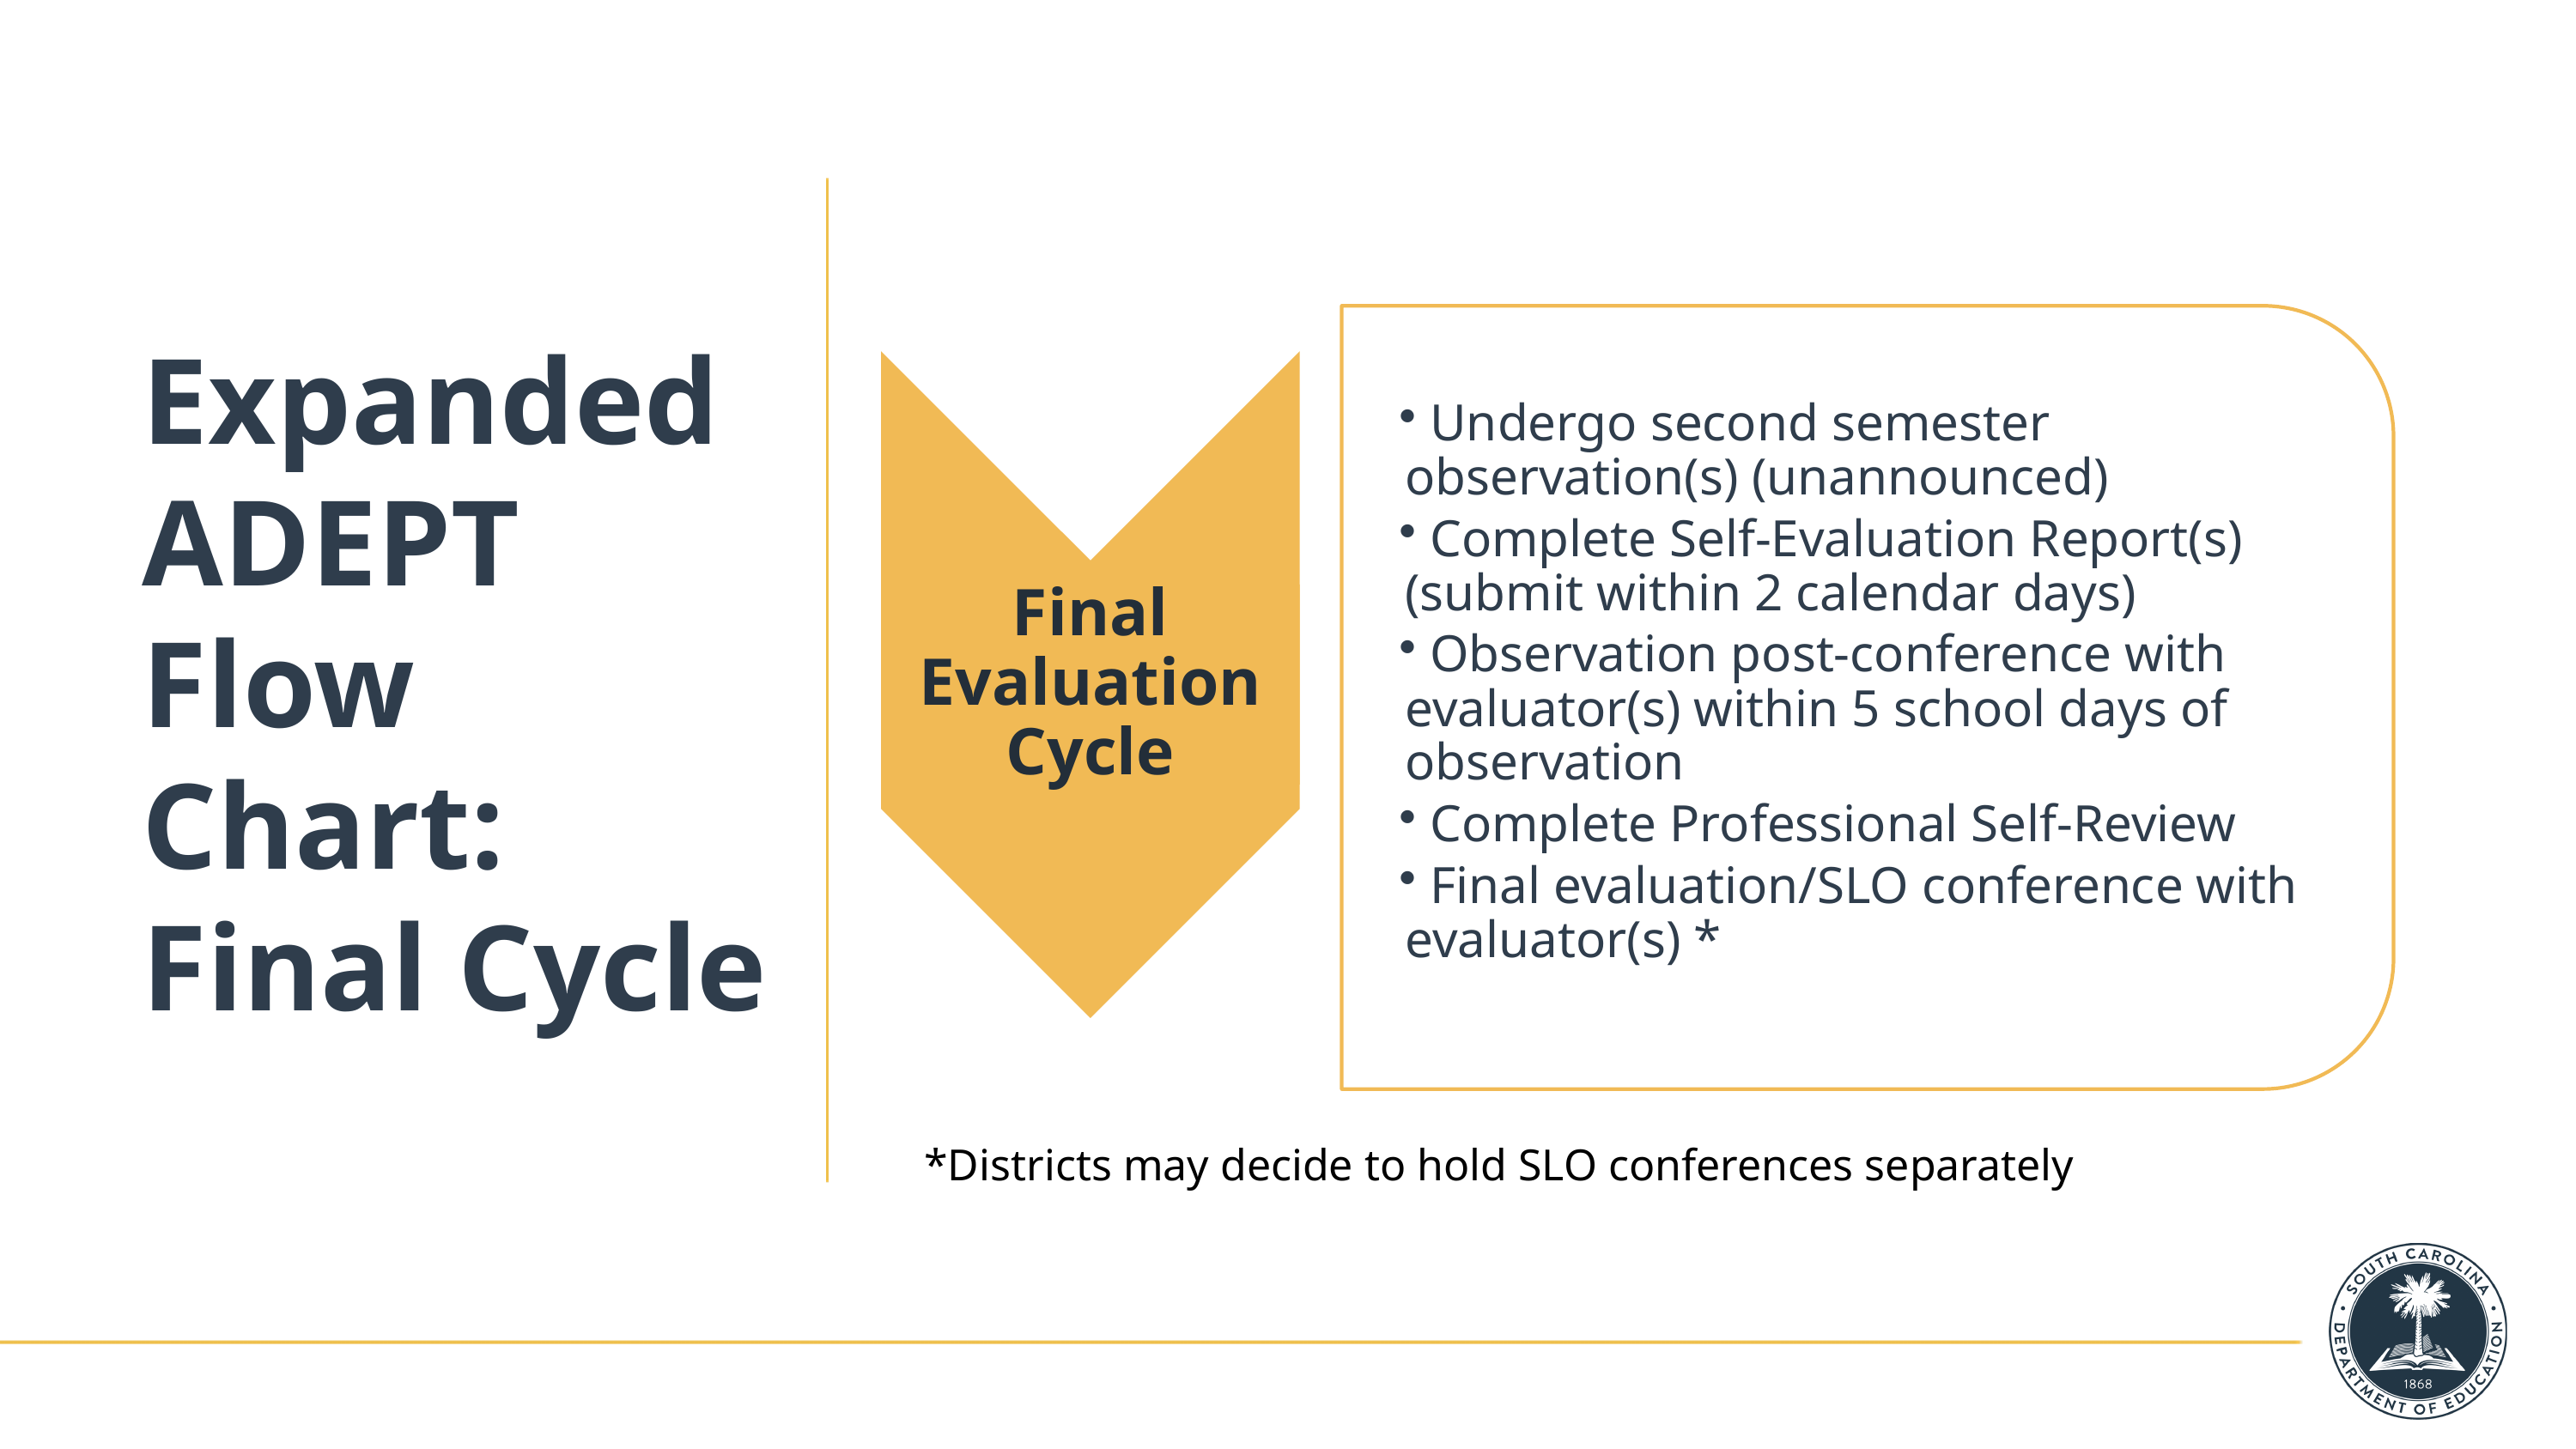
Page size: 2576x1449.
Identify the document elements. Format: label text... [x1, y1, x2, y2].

title Expanded ADEPT Flow Chart: Final Cycle [129, 178, 785, 1183]
picture [2329, 1243, 2507, 1420]
text_box *Districts may decide to hold SLO conferences separately [863, 1131, 2329, 1197]
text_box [1340, 305, 2394, 1090]
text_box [880, 350, 1301, 1019]
